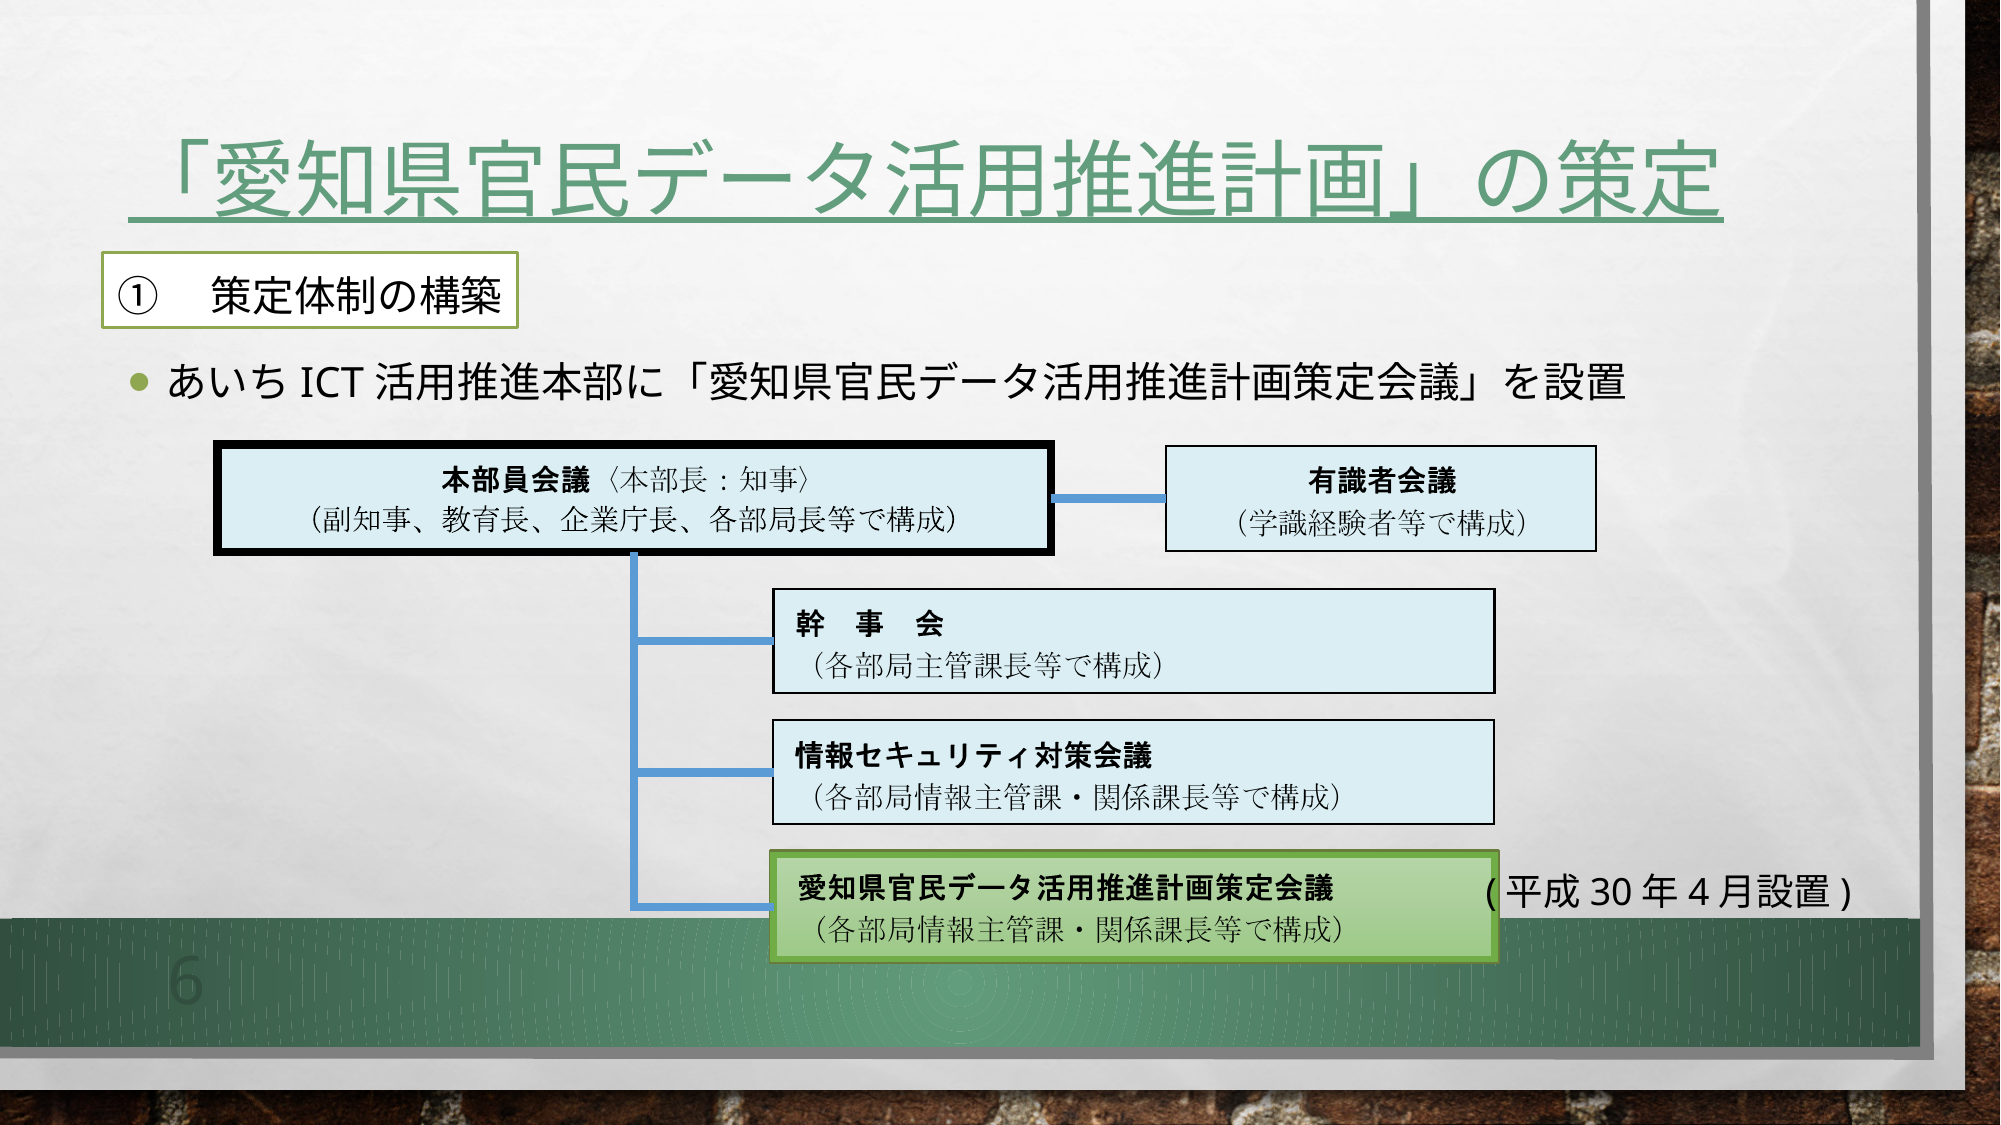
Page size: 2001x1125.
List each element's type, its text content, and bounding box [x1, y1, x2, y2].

text_box ① 策定体制の構築 [101, 251, 519, 329]
title 「愛知県官民データ活用推進計画」の策定 [112, 88, 1818, 278]
slide_number 6 [112, 942, 262, 1025]
picture [0, 0, 2000, 1125]
picture [176, 421, 1636, 982]
text_box (平成30年4月設置) [1636, 860, 1867, 921]
list あいちICT活用推進本部に「愛知県官民データ活用推進計画策定会議」を設置 [112, 338, 1818, 882]
